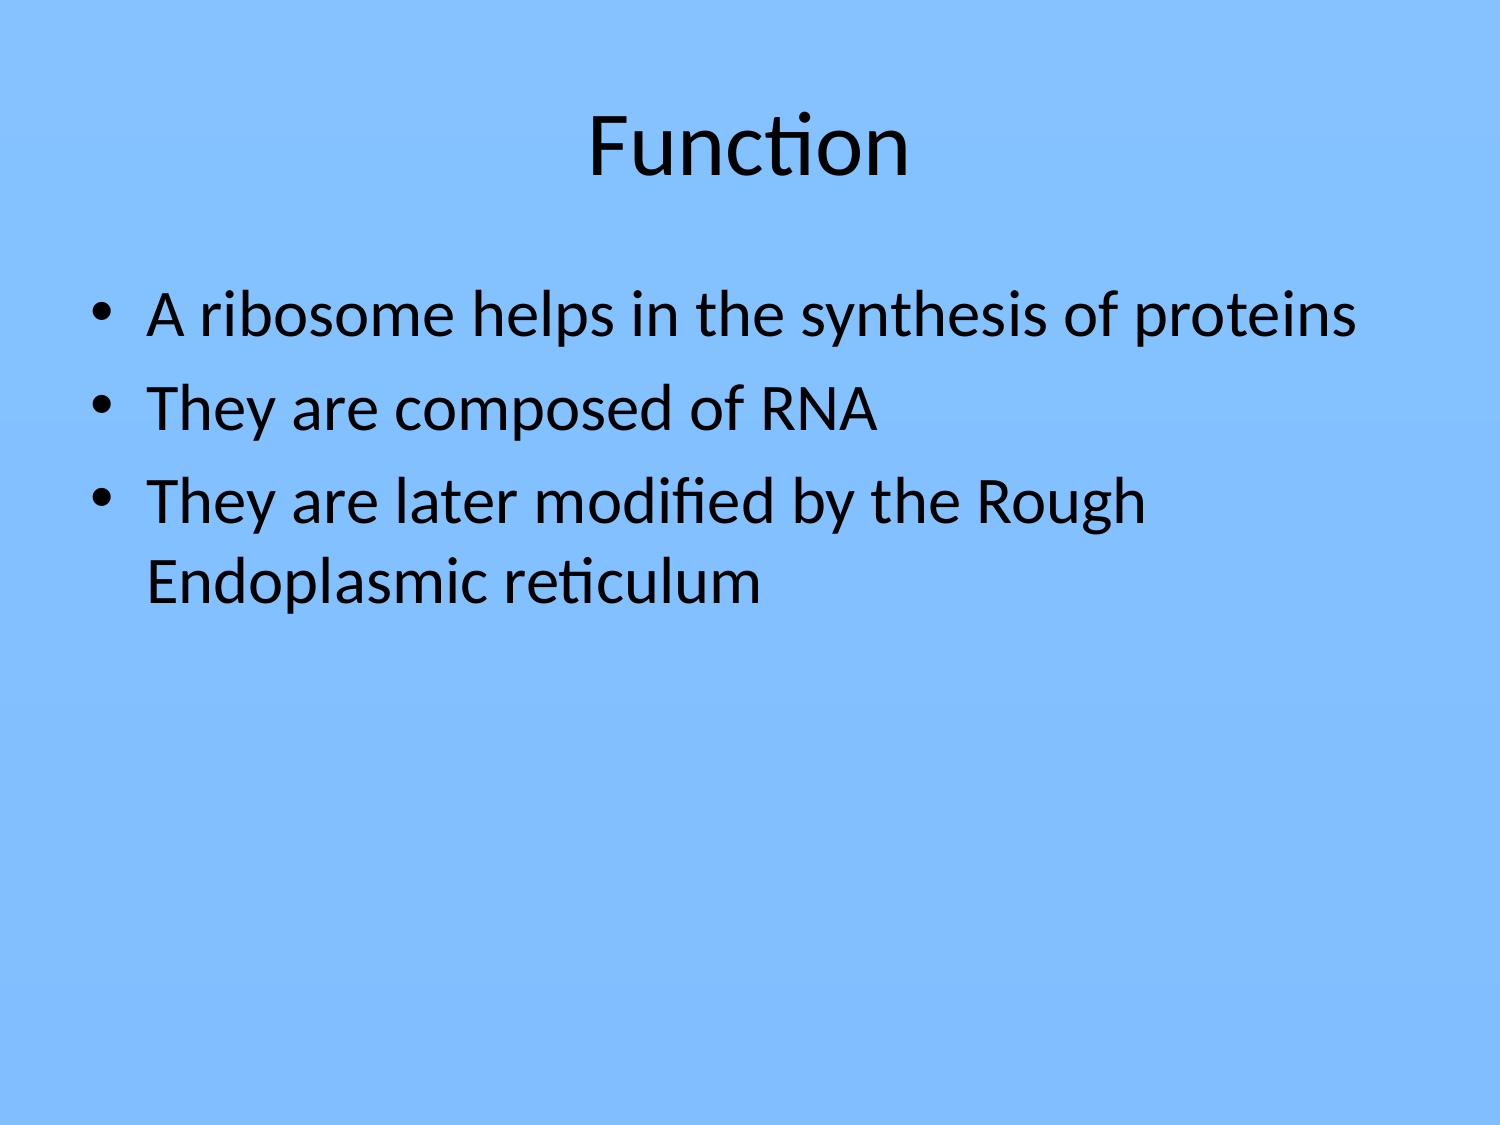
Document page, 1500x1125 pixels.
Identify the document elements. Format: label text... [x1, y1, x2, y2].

title Function [75, 45, 1425, 233]
list A ribosome helps in the synthesis of proteins They are composed of RNA They are later modified by the Rough Endoplasmic reticulum [75, 262, 1425, 1005]
